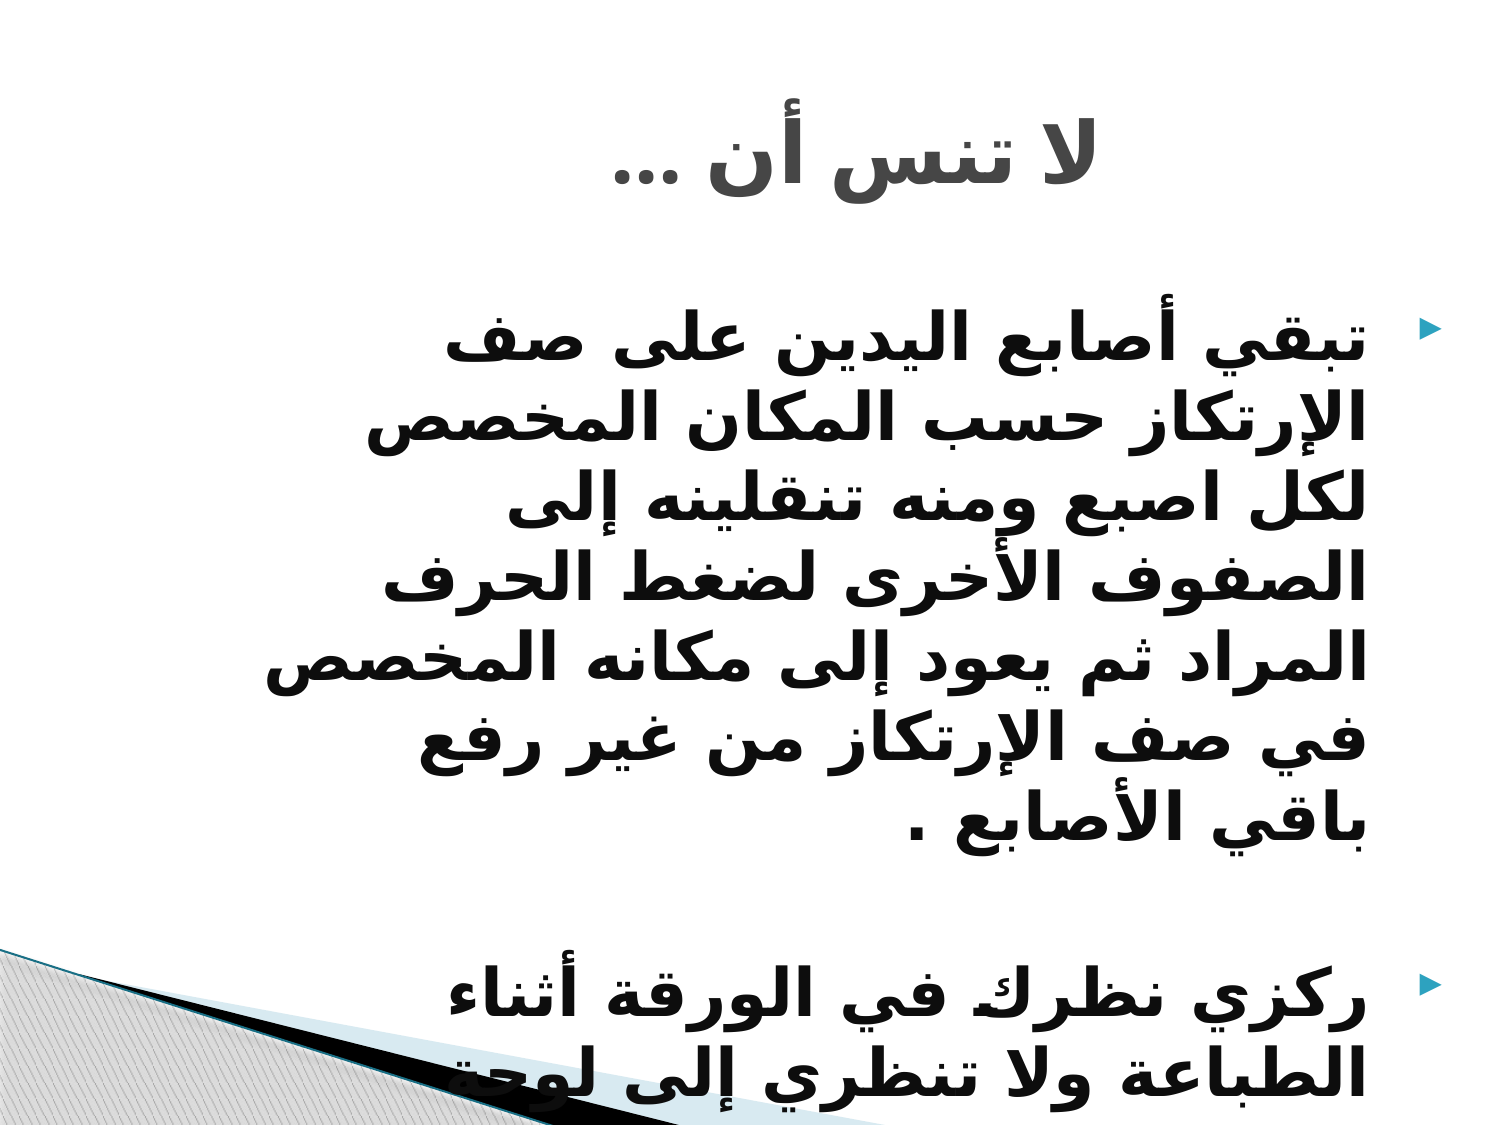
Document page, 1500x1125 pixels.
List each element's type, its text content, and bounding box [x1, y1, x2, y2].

list تبقي أصابع اليدين على صف الإرتكاز حسب المكان المخصص لكل اصبع ومنه تنقلينه إلى الصفوف الأخرى لضغط الحرف المراد ثم يعود إلى مكانه المخصص في صف الإرتكاز من غير رفع باقي الأصابع . ركزي نظرك في الورقة أثناء الطباعة ولا تنظري إلى لوحة المفاتيح مطلقا. [230, 286, 1461, 1125]
title لا تنس أن ... [242, 90, 1473, 209]
